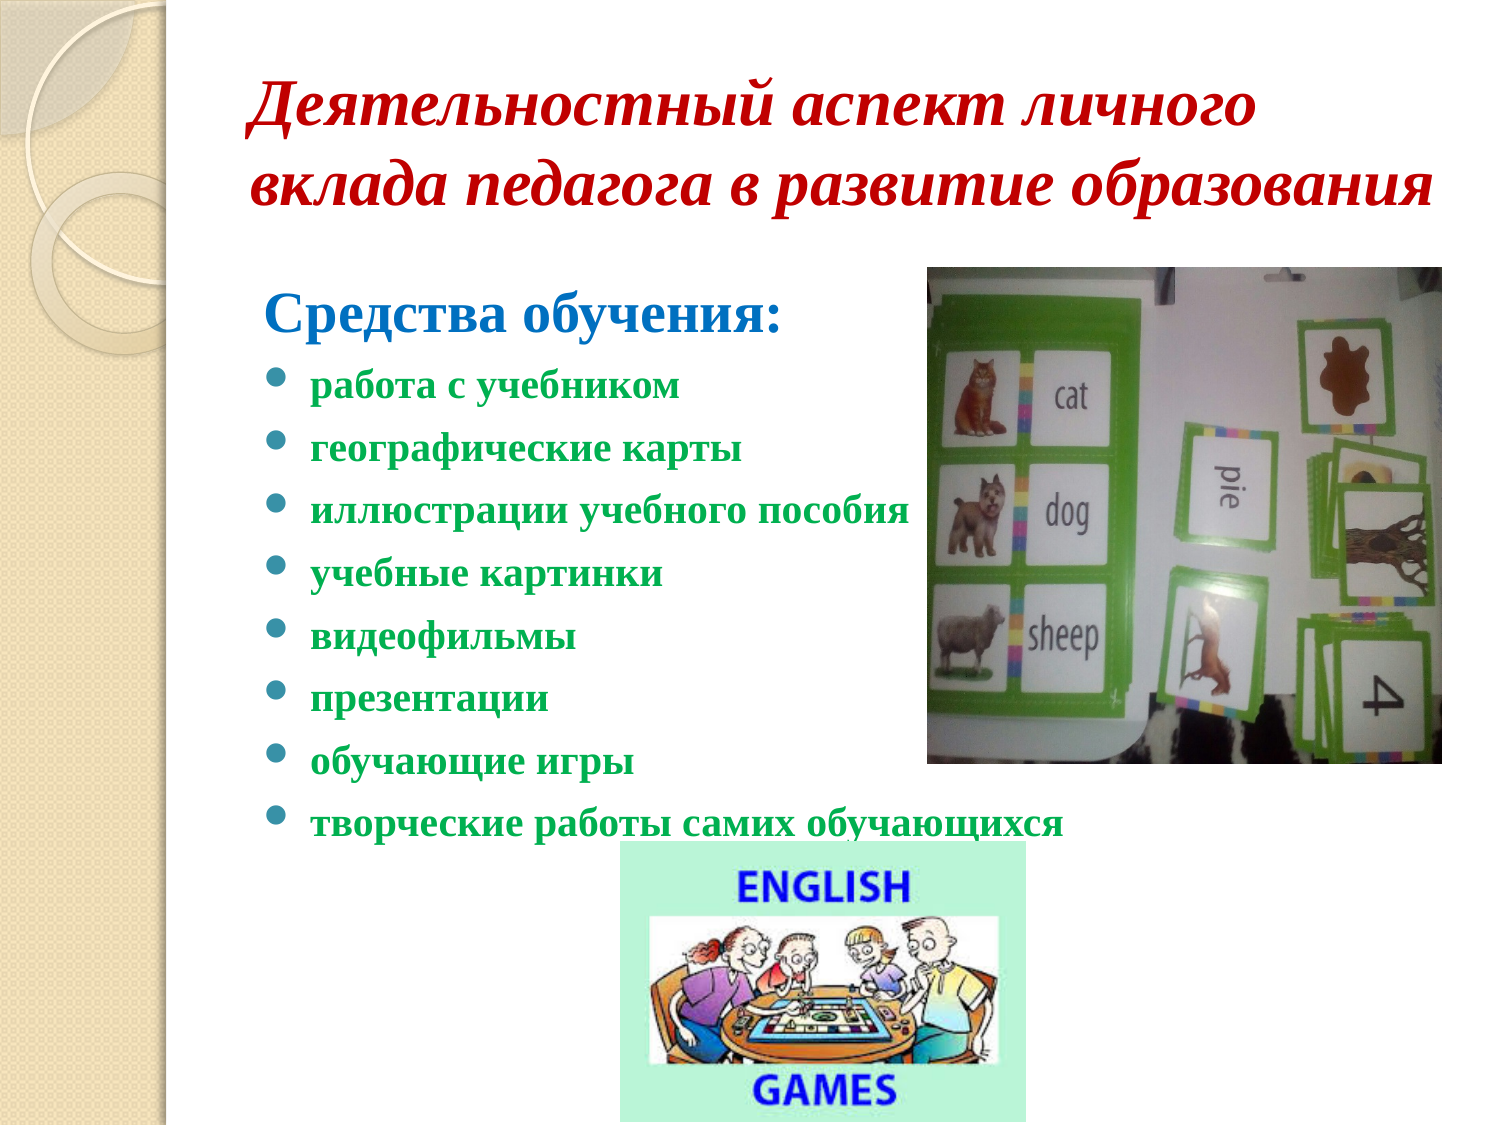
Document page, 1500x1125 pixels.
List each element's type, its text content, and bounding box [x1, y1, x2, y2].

picture [619, 841, 1027, 1122]
picture [926, 266, 1443, 764]
title Деятельностный аспект личного вклада педагога в развитие образования [235, 45, 1466, 233]
list Средства обучения: работа с учебником географические карты иллюстрации учебного пособия учебные картинки видеофильмы презентации обучающие игры творческие работы самих обучающихся [235, 267, 1466, 1025]
